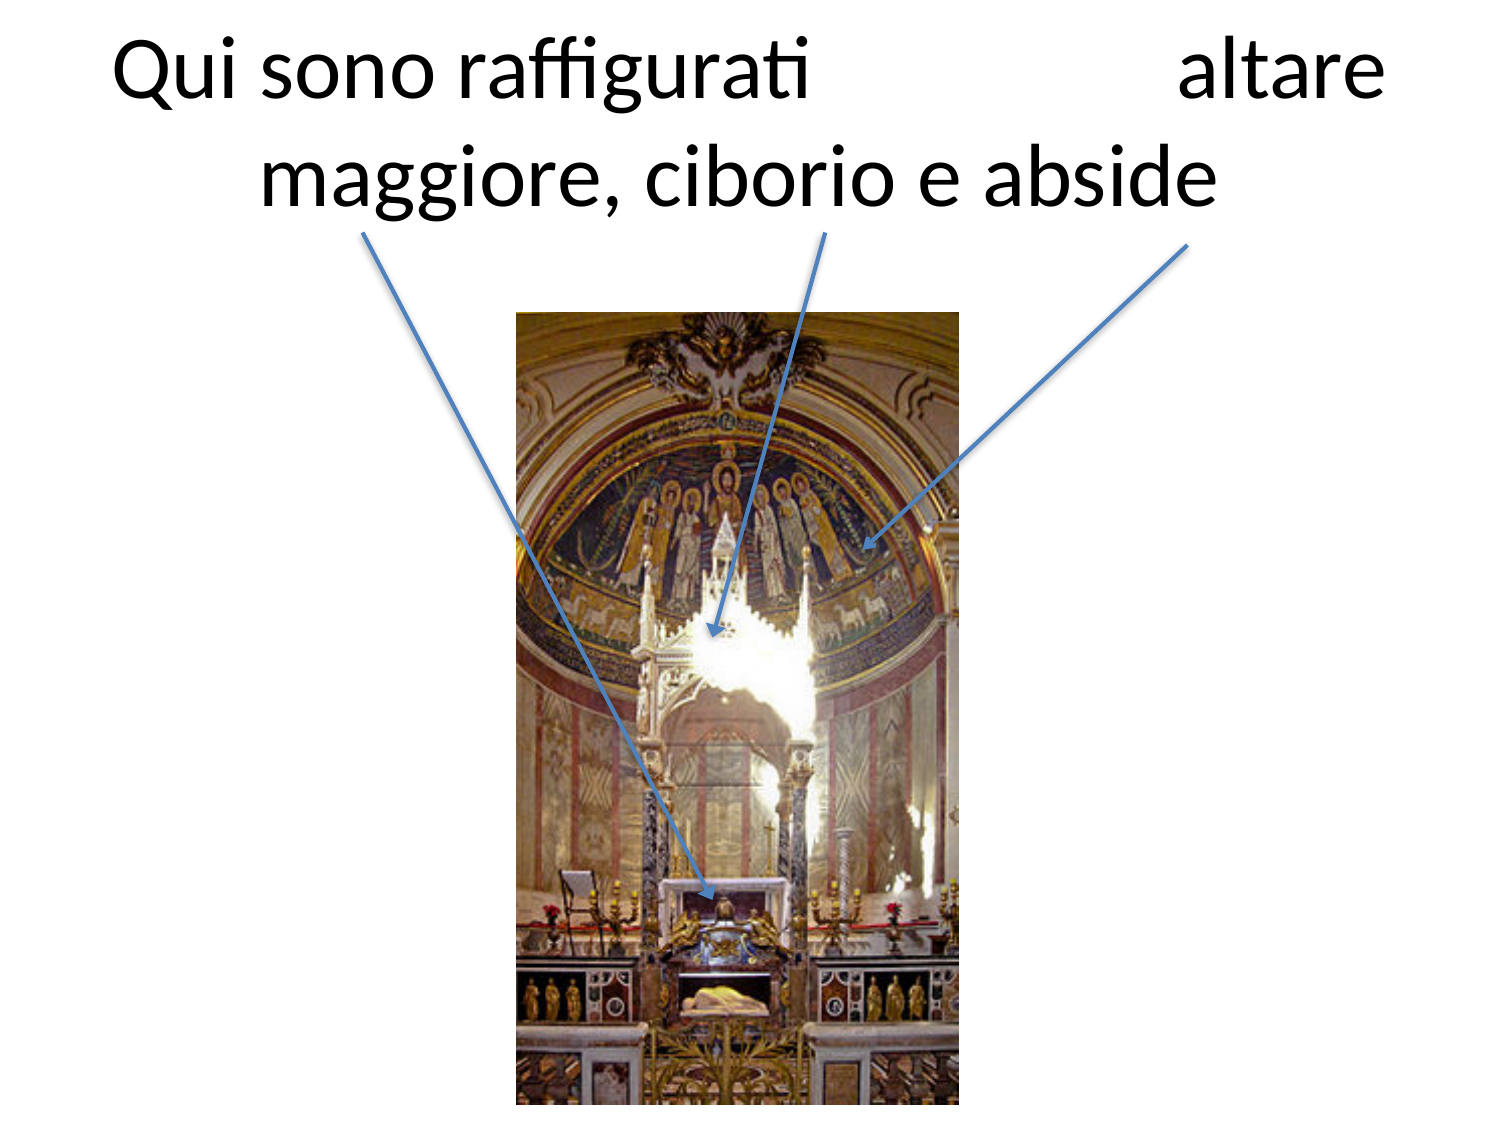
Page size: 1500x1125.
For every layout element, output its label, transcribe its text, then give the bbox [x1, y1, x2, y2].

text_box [566, 378, 857, 492]
title Qui sono raffigurati altare maggiore, ciborio e abside [75, 0, 1425, 233]
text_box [862, 244, 1188, 551]
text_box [203, 391, 872, 742]
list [515, 312, 857, 389]
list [515, 560, 959, 1106]
